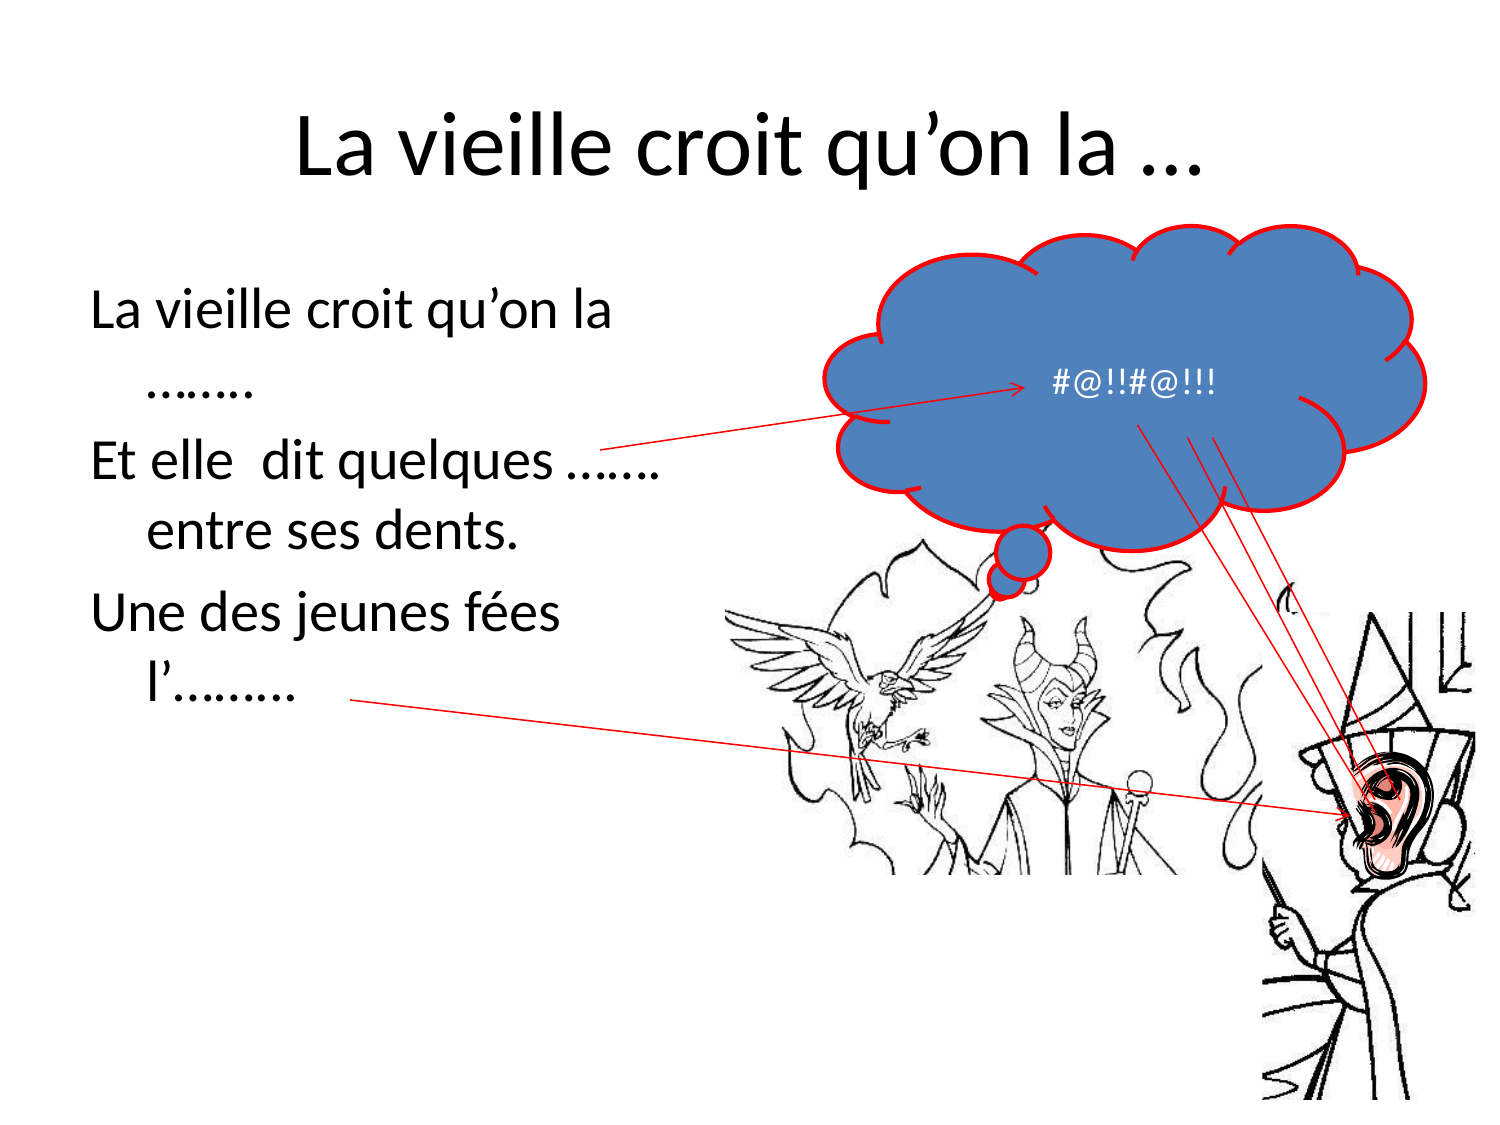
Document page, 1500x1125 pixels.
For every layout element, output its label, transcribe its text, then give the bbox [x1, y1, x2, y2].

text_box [599, 387, 1026, 451]
picture [1262, 713, 1480, 1101]
text_box [822, 233, 1428, 498]
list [724, 825, 1257, 876]
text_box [1062, 499, 1451, 738]
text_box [1454, 524, 1488, 713]
text_box #@!!#@!!! [1037, 349, 1263, 410]
list La vieille croit qu’on la …….. Et elle dit quelques ……. entre ses dents. Une des jeunes fées l’……... [75, 262, 738, 1005]
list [724, 499, 1061, 698]
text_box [349, 699, 1351, 816]
title La vieille croit qu’on la … [75, 45, 1425, 233]
